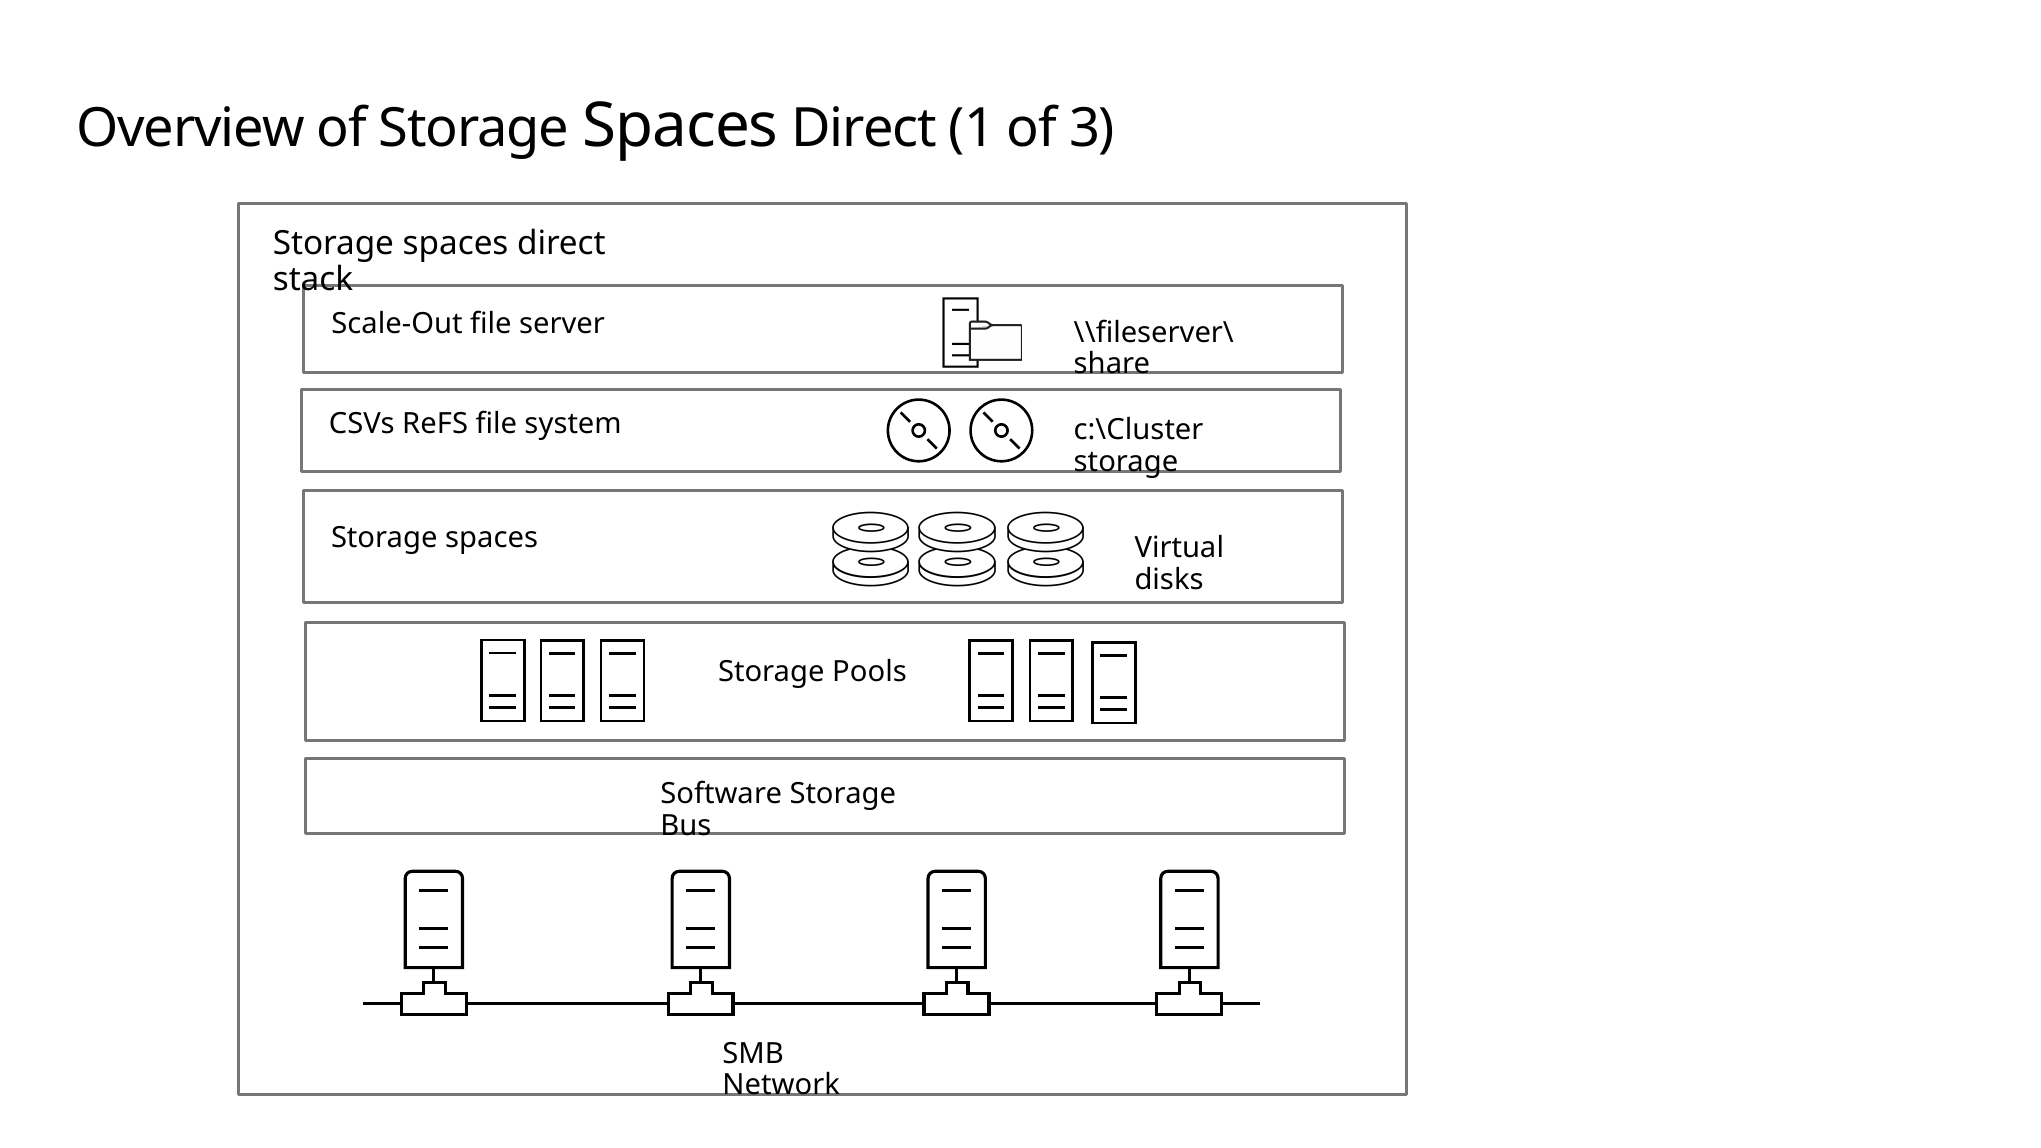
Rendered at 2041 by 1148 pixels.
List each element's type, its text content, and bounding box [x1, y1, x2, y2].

picture [241, 202, 1672, 1097]
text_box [238, 201, 1407, 1095]
title Overview of Storage Spaces Direct (1 of 3) [76, 93, 1968, 161]
